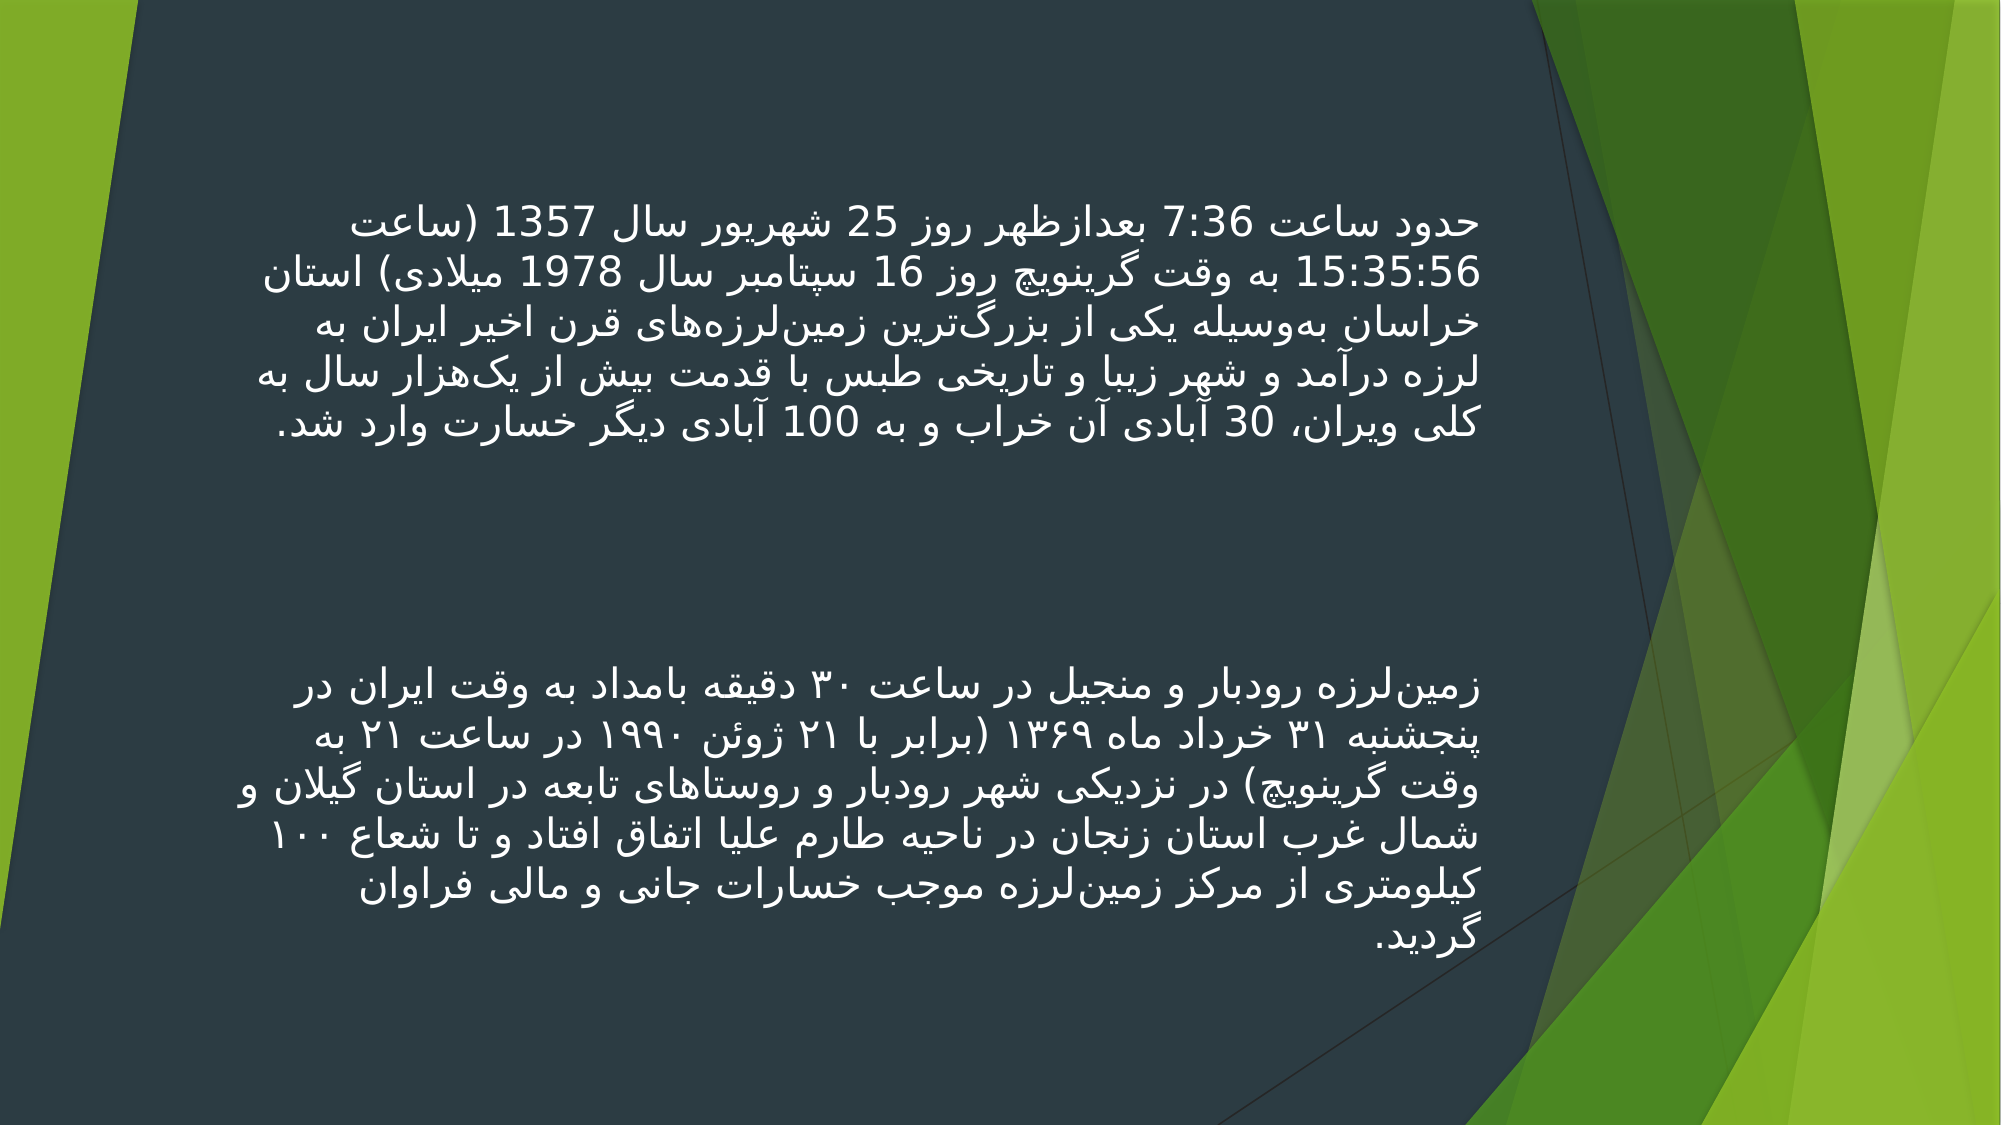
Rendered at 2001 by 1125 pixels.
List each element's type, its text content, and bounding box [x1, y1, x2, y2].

subtitle حدود ساعت 7:36 بعدازظهر روز 25 شهریور سال 1357 (ساعت 15:35:56 به وقت گرینویچ روز 16 سپتامبر سال 1978 میلادی) استان خراسان به‌وسیله یکی از بزرگ‌ترین زمین‌لرزه‌های قرن اخیر ایران به لرزه درآمد و شهر زیبا و تاریخی طبس با قدمت بیش از یک‌هزار سال به کلی ویران، 30 آبادی آن خراب و به 100 آبادی دیگر خسارت وارد شد. زمین‌لرزه رودبار و منجیل در ساعت ۳۰ دقیقه بامداد به وقت ایران در پنجشنبه ۳۱ خرداد ماه ۱۳۶۹ (برابر با ۲۱ ژوئن ۱۹۹۰ در ساعت ۲۱ به وقت گرینویچ) در نزدیکی شهر رودبار و روستاهای تابعه در استان گیلان و شمال غرب استان زنجان در ناحیه طارم علیا اتفاق افتاد و تا شعاع ۱۰۰ کیلومتری از مرکز زمین‌لرزه موجب خسارات جانی و مالی فراوان گردید. [222, 126, 1497, 876]
